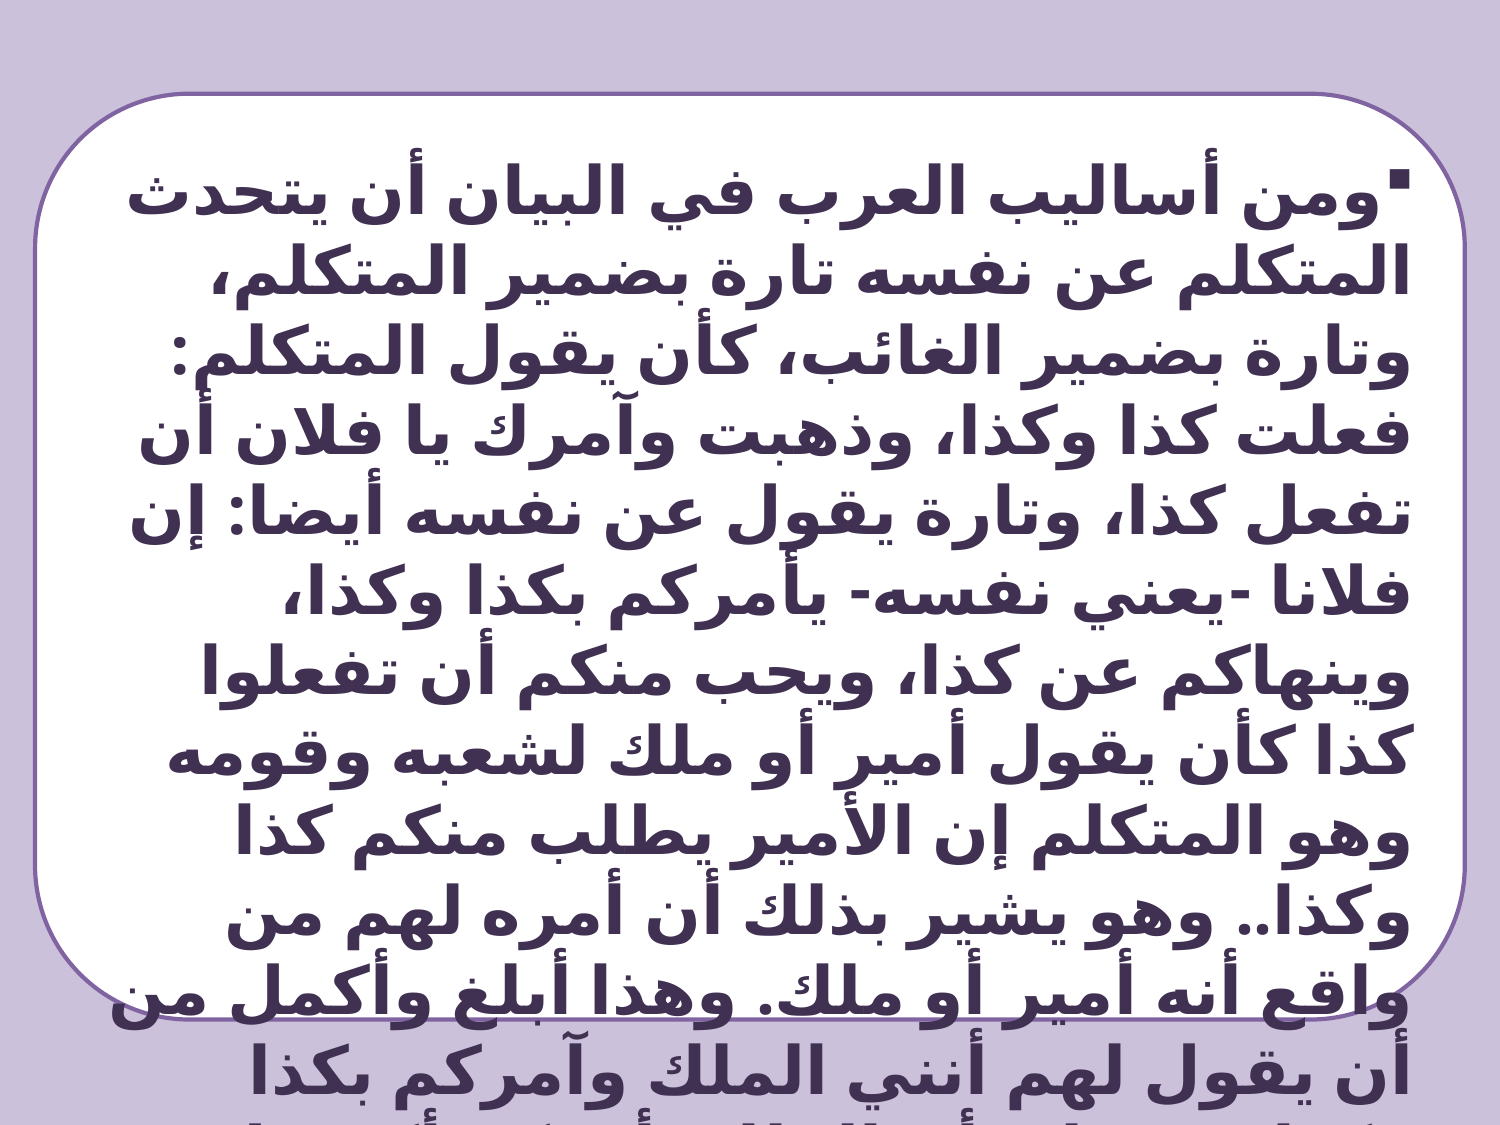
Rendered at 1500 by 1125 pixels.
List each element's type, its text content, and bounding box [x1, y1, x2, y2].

text_box [32, 146, 70, 967]
text_box [76, 91, 1424, 140]
text_box [1430, 147, 1467, 967]
text_box ومن أساليب العرب في البيان أن يتحدث المتكلم عن نفسه تارة بضمير المتكلم، وتارة بضمير الغائب، كأن يقول المتكلم: فعلت كذا وكذا، وذهبت وآمرك يا فلان أن تفعل كذا، وتارة يقول عن نفسه أيضا: إن فلانا -يعني نفسه- يأمركم بكذا وكذا، وينهاكم عن كذا، ويحب منكم أن تفعلوا كذا كأن يقول أمير أو ملك لشعبه وقومه وهو المتكلم إن الأمير يطلب منكم كذا وكذا.. وهو يشير بذلك أن أمره لهم من واقع أنه أمير أو ملك. وهذا أبلغ وأكمل من أن يقول لهم أنني الملك وآمركم بكذا وكذا.. فقوله: أن الملك يأمركم أكثر بلاغة من قوله أنني الملك وآمركم [70, 140, 1430, 1125]
